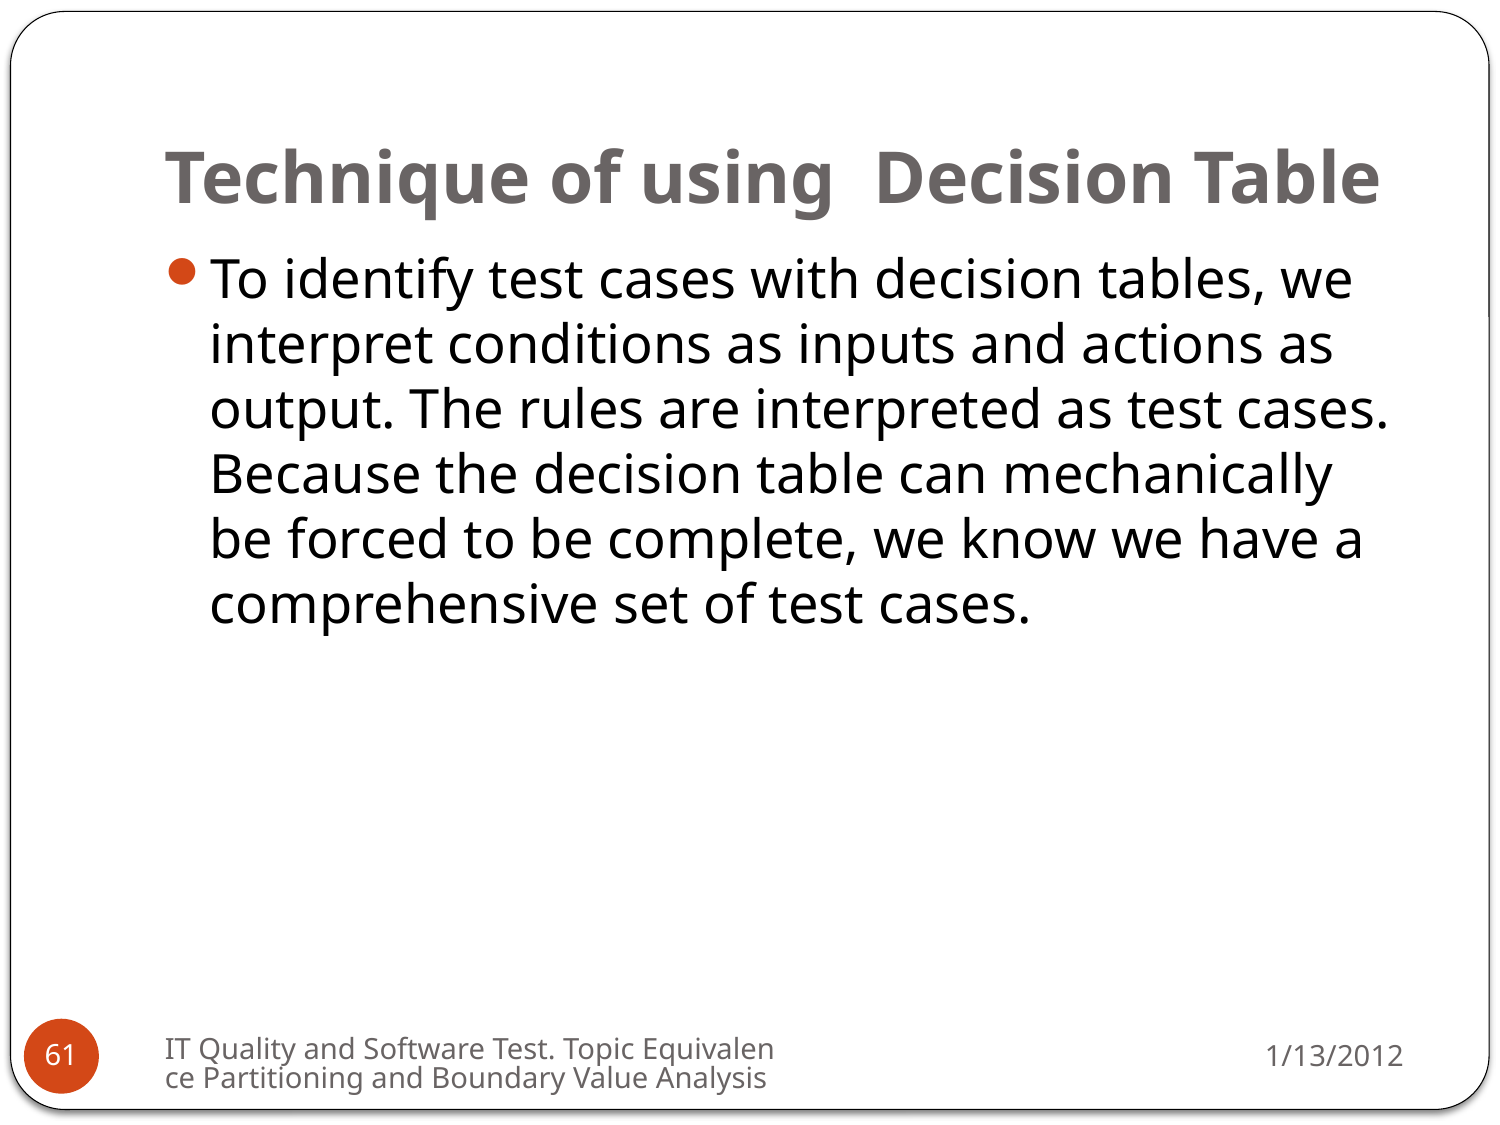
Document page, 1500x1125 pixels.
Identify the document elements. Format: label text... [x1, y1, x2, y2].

list To identify test cases with decision tables, we interpret conditions as inputs and actions as output. The rules are interpreted as test cases. Because the decision table can mechanically be forced to be complete, we know we have a comprehensive set of test cases. [150, 237, 1425, 988]
footer IT Quality and Software Test. Topic Equivalence Partitioning and Boundary Value Analysis [150, 1012, 800, 1088]
title Technique of using Decision Table [150, 45, 1425, 233]
slide_number 61 [23, 1018, 99, 1094]
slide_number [1012, 1015, 1419, 1094]
